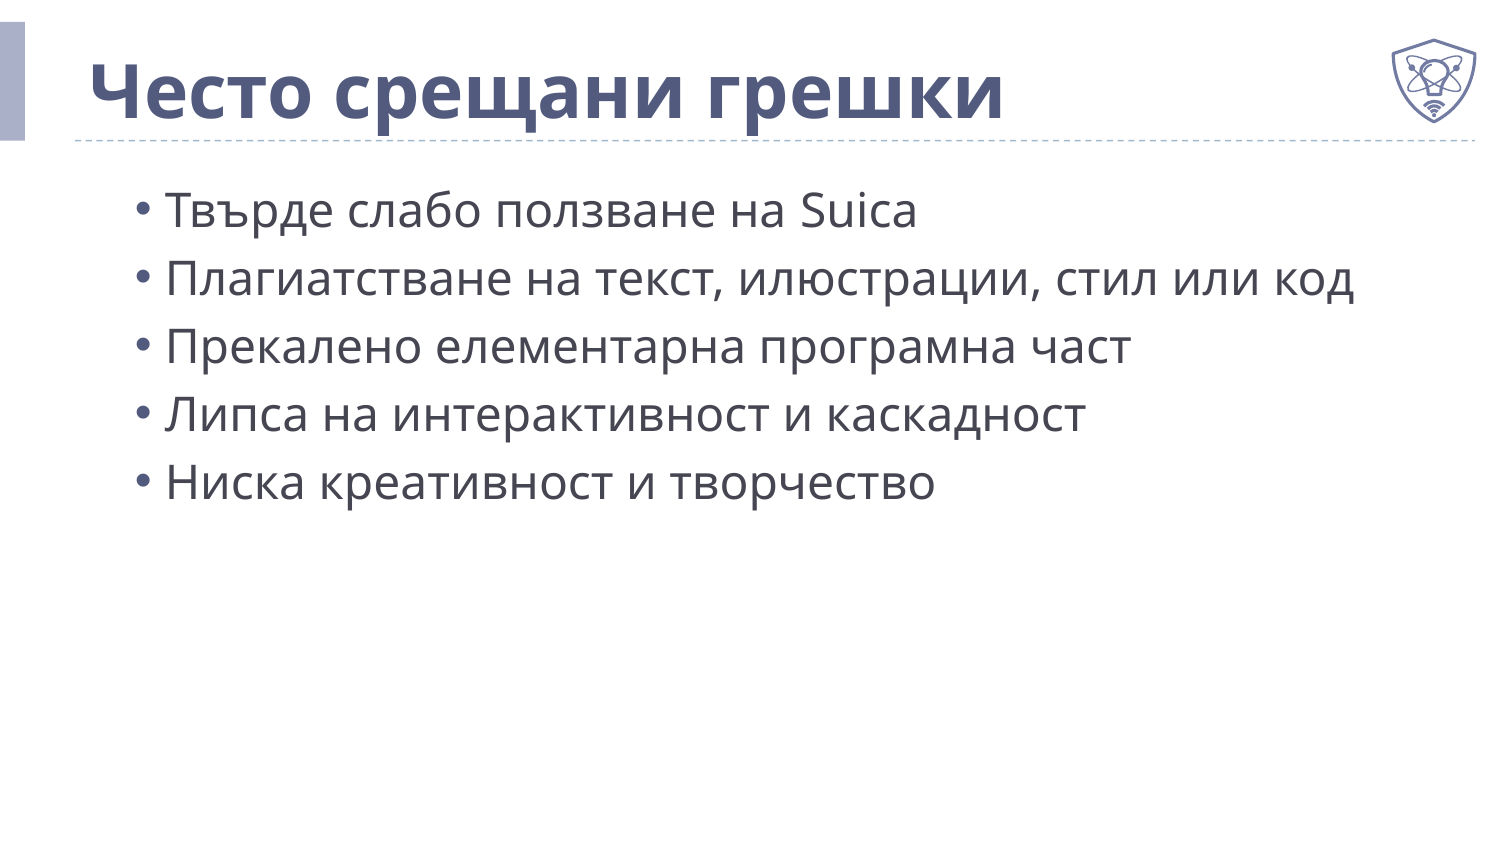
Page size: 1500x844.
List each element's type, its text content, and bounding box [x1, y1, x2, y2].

title Често срещани грешки [75, 18, 1475, 141]
list Твърде слабо ползване на Suica Плагиатстване на текст, илюстрации, стил или код Прекалено елементарна програмна част Липса на интерактивност и каскадност Ниска креативност и творчество [75, 171, 1475, 835]
